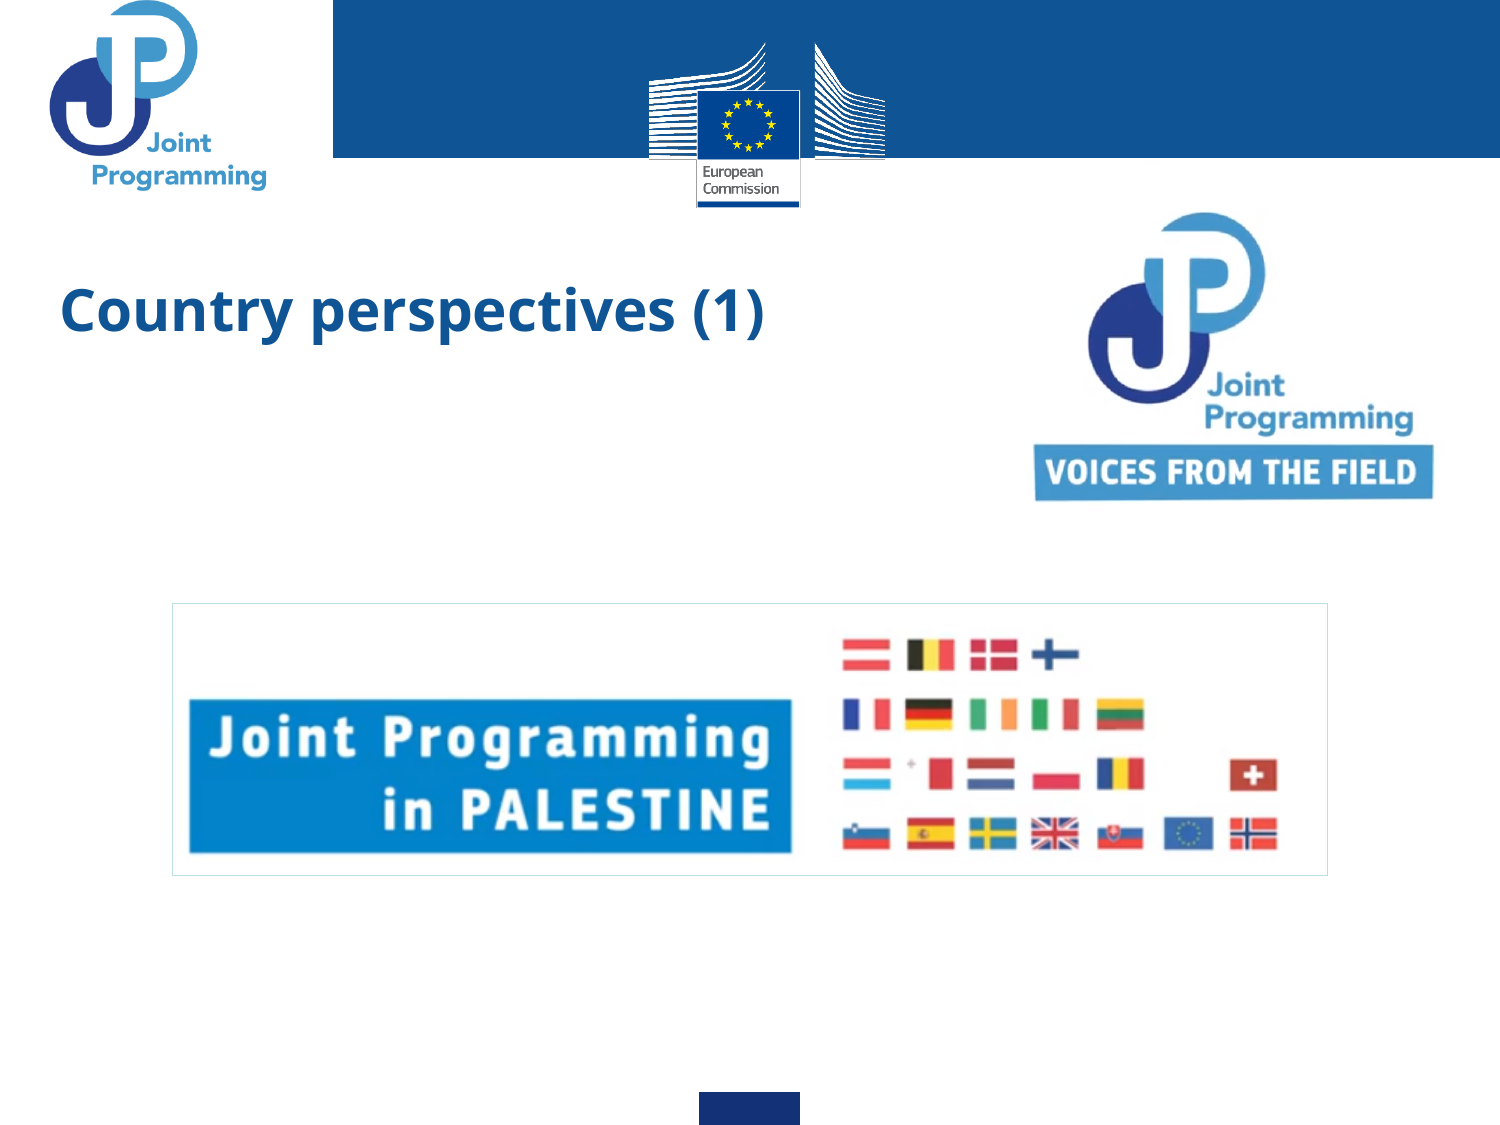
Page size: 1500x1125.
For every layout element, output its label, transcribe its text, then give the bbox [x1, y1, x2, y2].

picture [981, 160, 1500, 563]
picture [649, 42, 885, 208]
picture [172, 603, 1328, 876]
picture [0, 0, 333, 195]
title Country perspectives (1) [29, 231, 915, 386]
